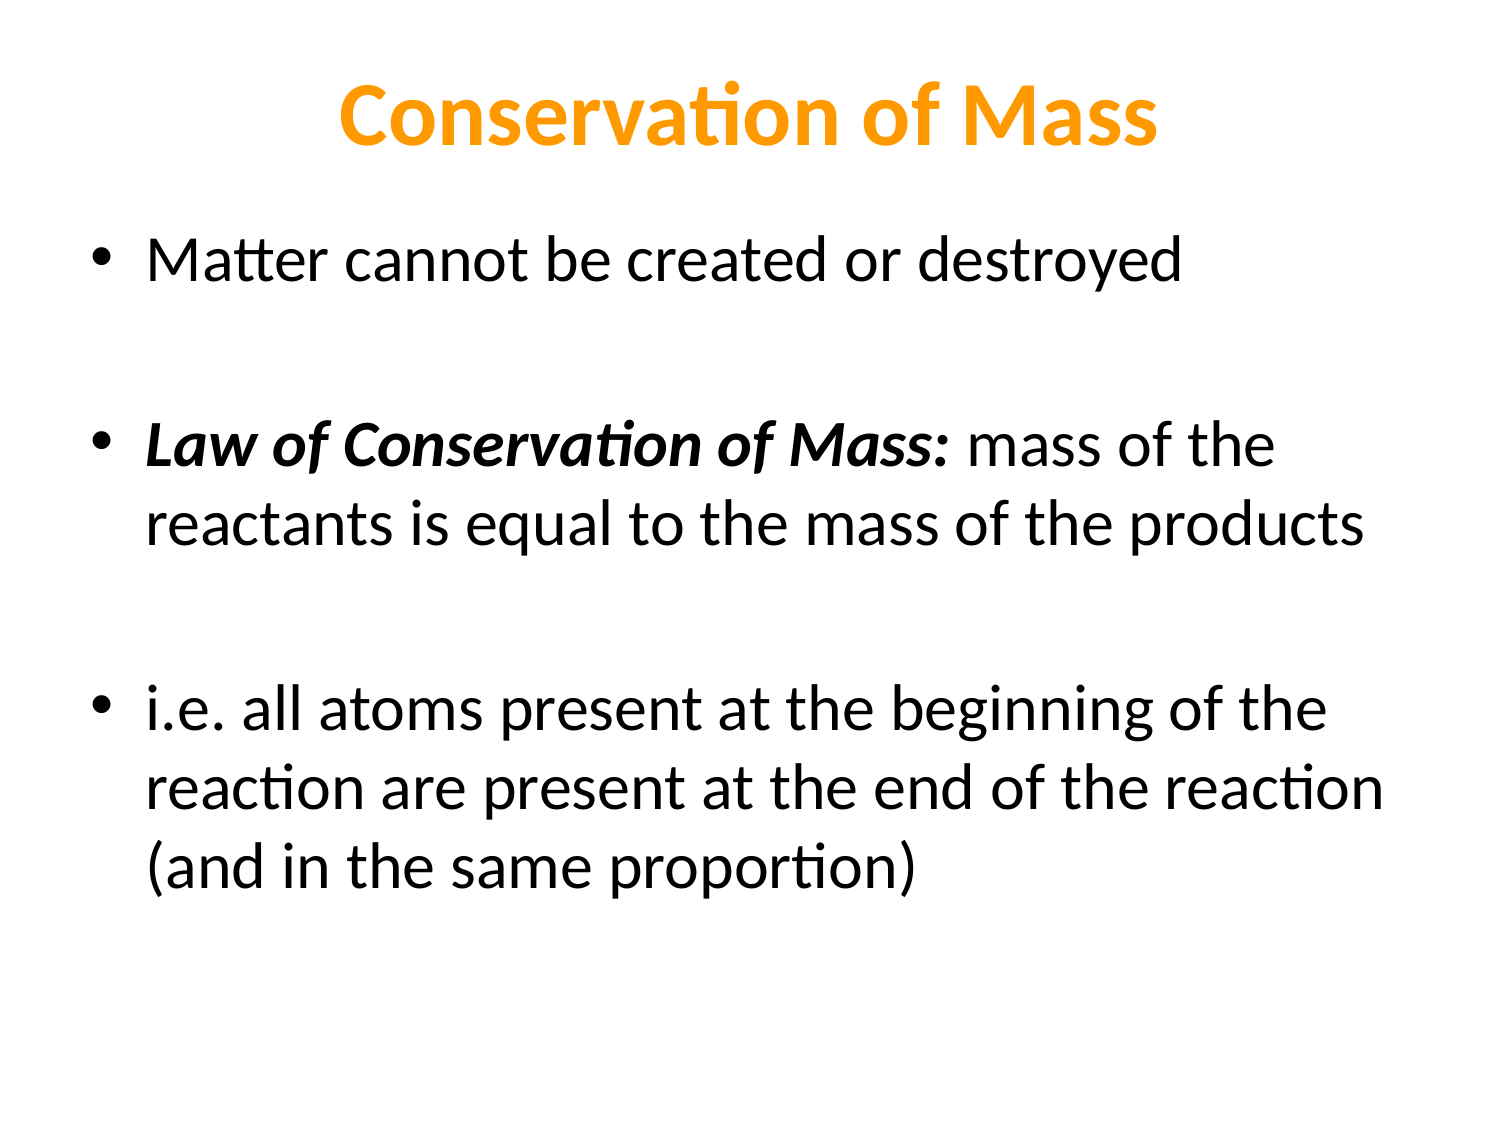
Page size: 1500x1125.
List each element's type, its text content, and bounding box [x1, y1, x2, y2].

list Matter cannot be created or destroyed Law of Conservation of Mass: mass of the reactants is equal to the mass of the products i.e. all atoms present at the beginning of the reaction are present at the end of the reaction (and in the same proportion) [75, 208, 1425, 917]
title Conservation of Mass [75, 45, 1425, 173]
